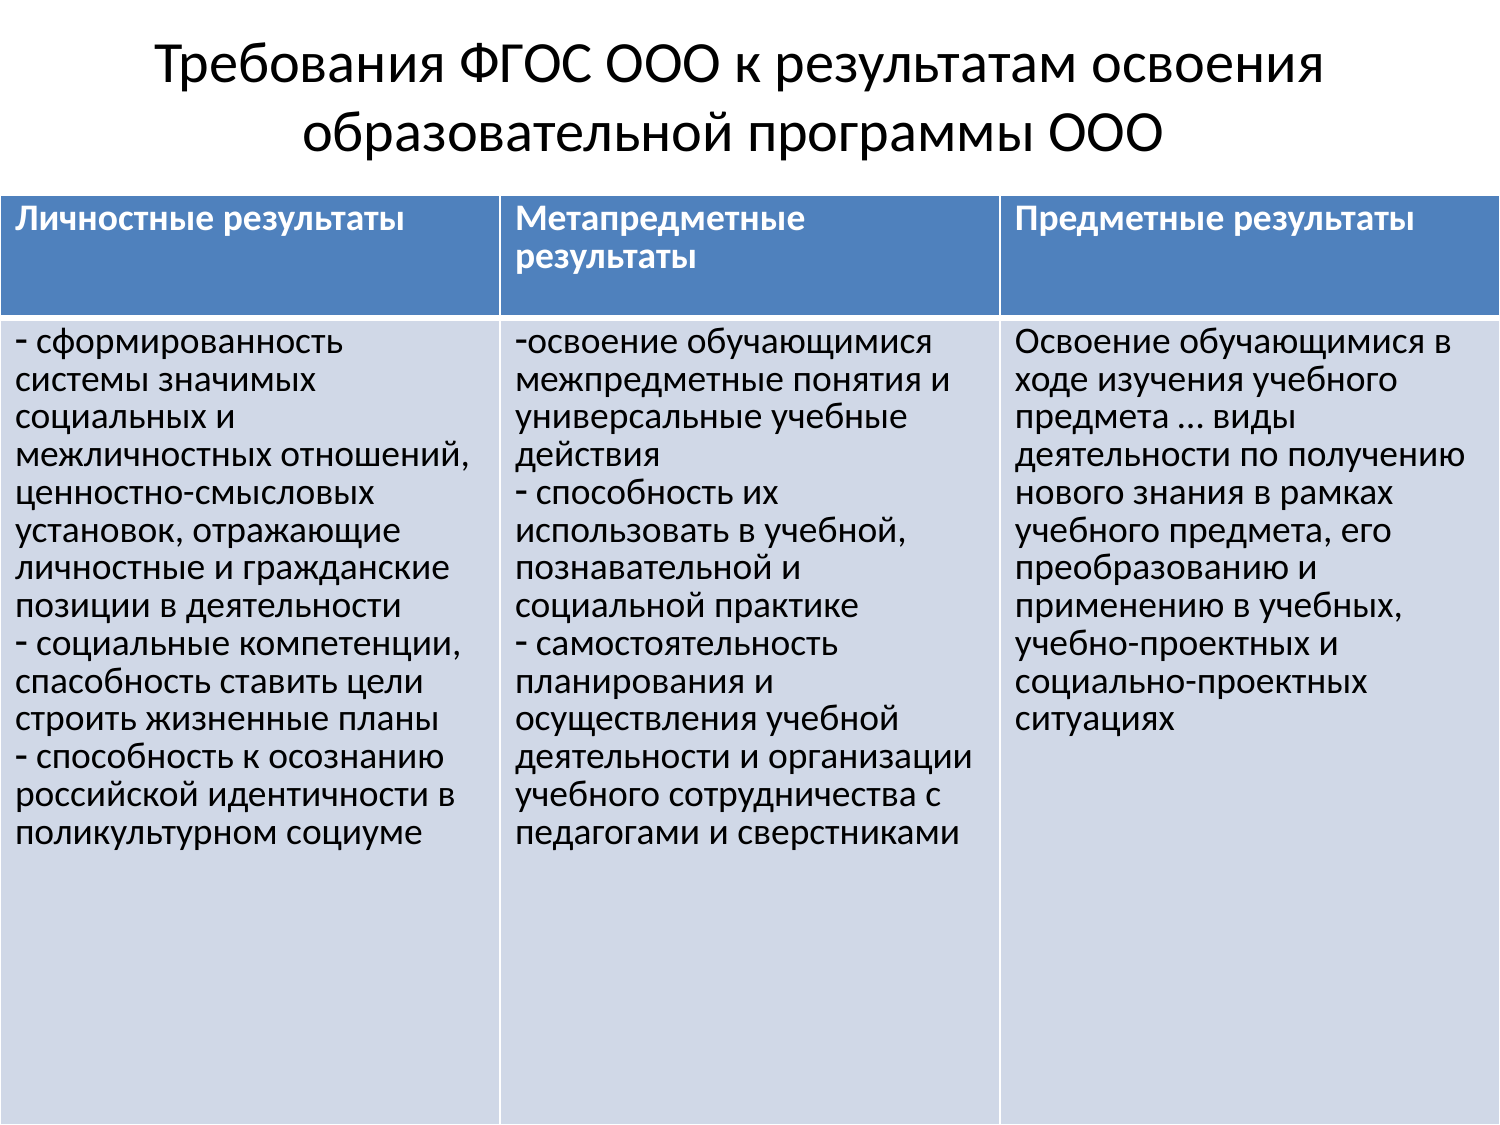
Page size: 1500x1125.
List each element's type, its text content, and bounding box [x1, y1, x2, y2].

title Требования ФГОС ООО к результатам освоения образовательной программы ООО [64, 0, 1415, 188]
table_cell освоение обучающимися межпредметные понятия и универсальные учебные действия способность их использовать в учебной, познавательной и социальной практике самостоятельность планирования и осуществления учебной деятельности и организации учебного сотрудничества с педагогами и сверстниками [501, 321, 999, 1124]
table_cell сформированность системы значимых социальных и межличностных отношений, ценностно-смысловых установок, отражающие личностные и гражданские позиции в деятельности социальные компетенции, спасобность ставить цели строить жизненные планы способность к осознанию российской идентичности в поликультурном социуме [1, 321, 499, 1124]
table_header Личностные результаты [1, 196, 499, 315]
table_header Метапредметные результаты [501, 196, 999, 315]
table_header Предметные результаты [1001, 196, 1499, 315]
table_cell Освоение обучающимися в ходе изучения учебного предмета … виды деятельности по получению нового знания в рамках учебного предмета, его преобразованию и применению в учебных, учебно-проектных и социально-проектных ситуациях [1001, 321, 1499, 1124]
